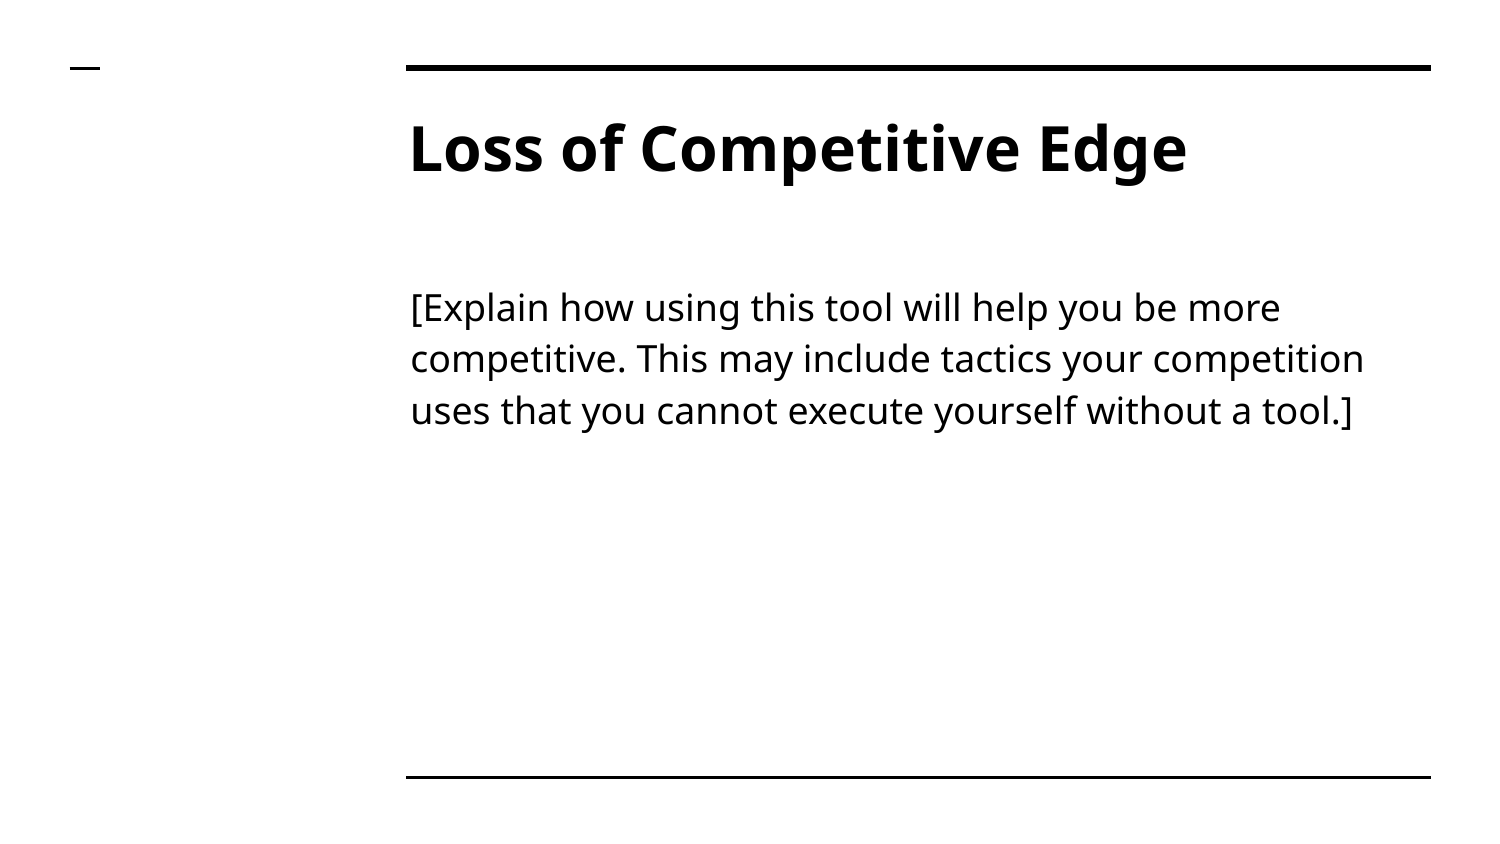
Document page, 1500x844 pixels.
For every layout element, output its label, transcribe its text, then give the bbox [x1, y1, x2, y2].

list [Explain how using this tool will help you be more competitive. This may include tactics your competition uses that you cannot execute yourself without a tool.] [395, 261, 1433, 755]
title Loss of Competitive Edge [393, 94, 1431, 199]
